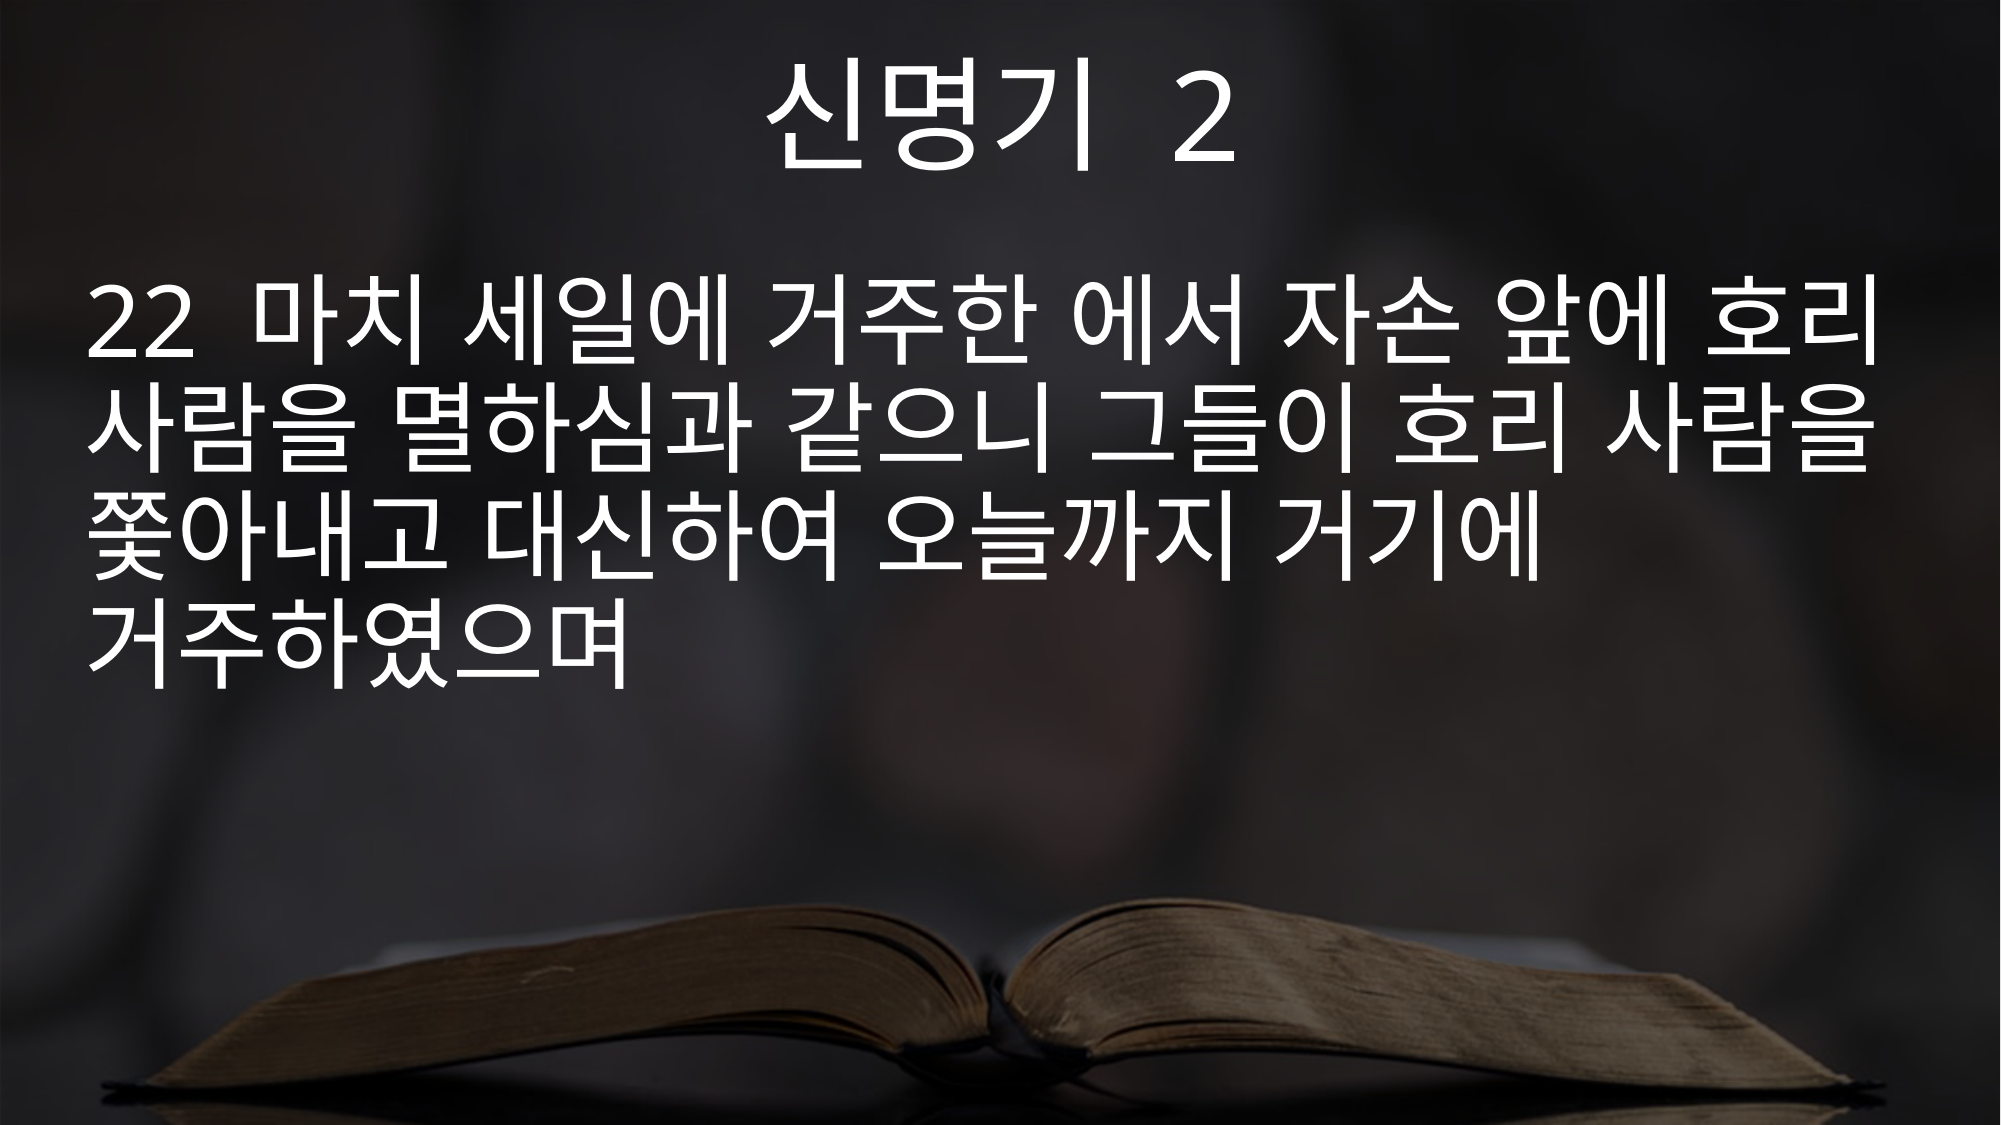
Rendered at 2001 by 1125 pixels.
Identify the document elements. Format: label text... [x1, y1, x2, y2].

list 22 마치 세일에 거주한 에서 자손 앞에 호리 사람을 멸하심과 같으니 그들이 호리 사람을 쫓아내고 대신하여 오늘까지 거기에 거주하였으며 [69, 263, 1953, 423]
picture [0, 0, 2001, 1125]
footer 신명기 2 [0, 32, 2000, 192]
